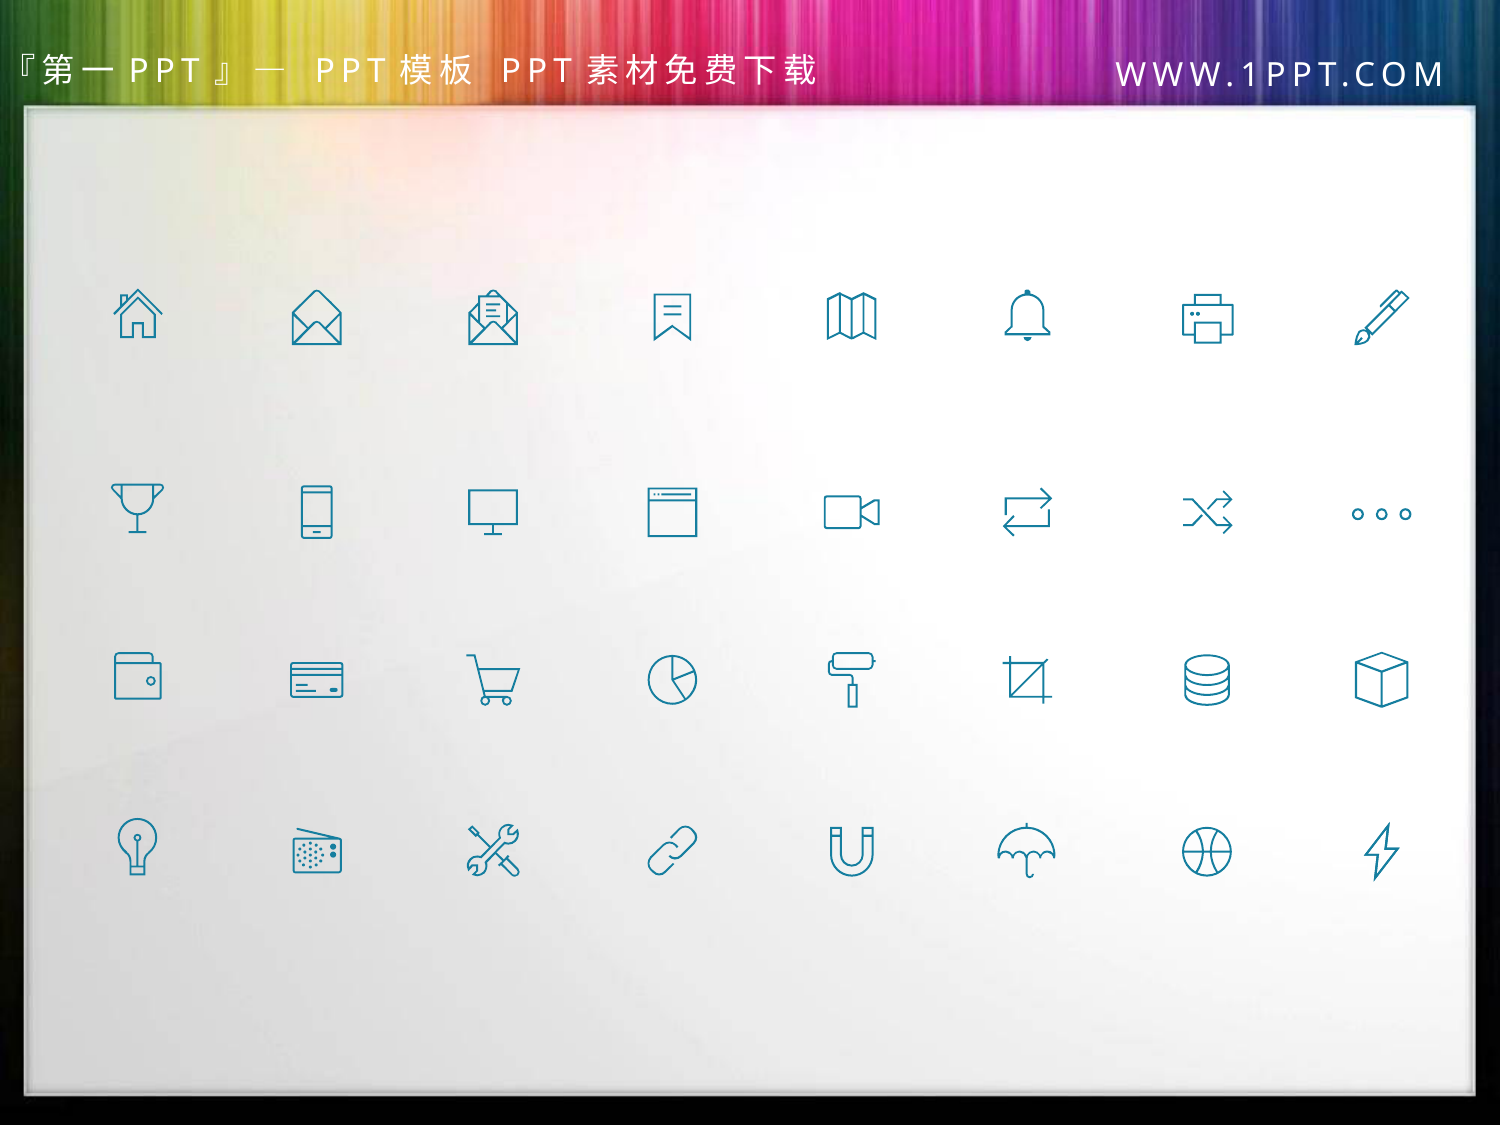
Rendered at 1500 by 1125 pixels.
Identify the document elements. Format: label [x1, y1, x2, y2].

text_box [827, 652, 876, 708]
text_box [289, 661, 344, 699]
text_box [1363, 821, 1400, 882]
text_box [468, 489, 518, 536]
text_box [300, 485, 333, 540]
text_box [113, 651, 162, 700]
text_box [1004, 289, 1051, 342]
text_box [110, 483, 165, 534]
text_box [117, 817, 158, 876]
text_box [653, 293, 692, 342]
text_box [1181, 293, 1234, 344]
picture [0, 0, 1500, 1125]
text_box [997, 822, 1056, 879]
text_box [647, 487, 698, 538]
text_box [1184, 654, 1230, 706]
text_box [1182, 826, 1232, 877]
text_box [1002, 487, 1053, 537]
text_box [823, 495, 880, 530]
text_box [1354, 651, 1409, 708]
text_box [1182, 490, 1233, 535]
text_box [646, 824, 699, 876]
text_box [826, 292, 877, 340]
text_box [466, 654, 521, 706]
text_box [466, 823, 520, 877]
text_box [830, 826, 874, 877]
text_box [1002, 656, 1053, 704]
text_box [113, 288, 163, 339]
text_box [1351, 507, 1412, 521]
text_box [468, 289, 519, 346]
text_box [1354, 289, 1410, 346]
text_box [291, 289, 342, 346]
text_box [292, 827, 343, 874]
text_box [647, 654, 698, 705]
